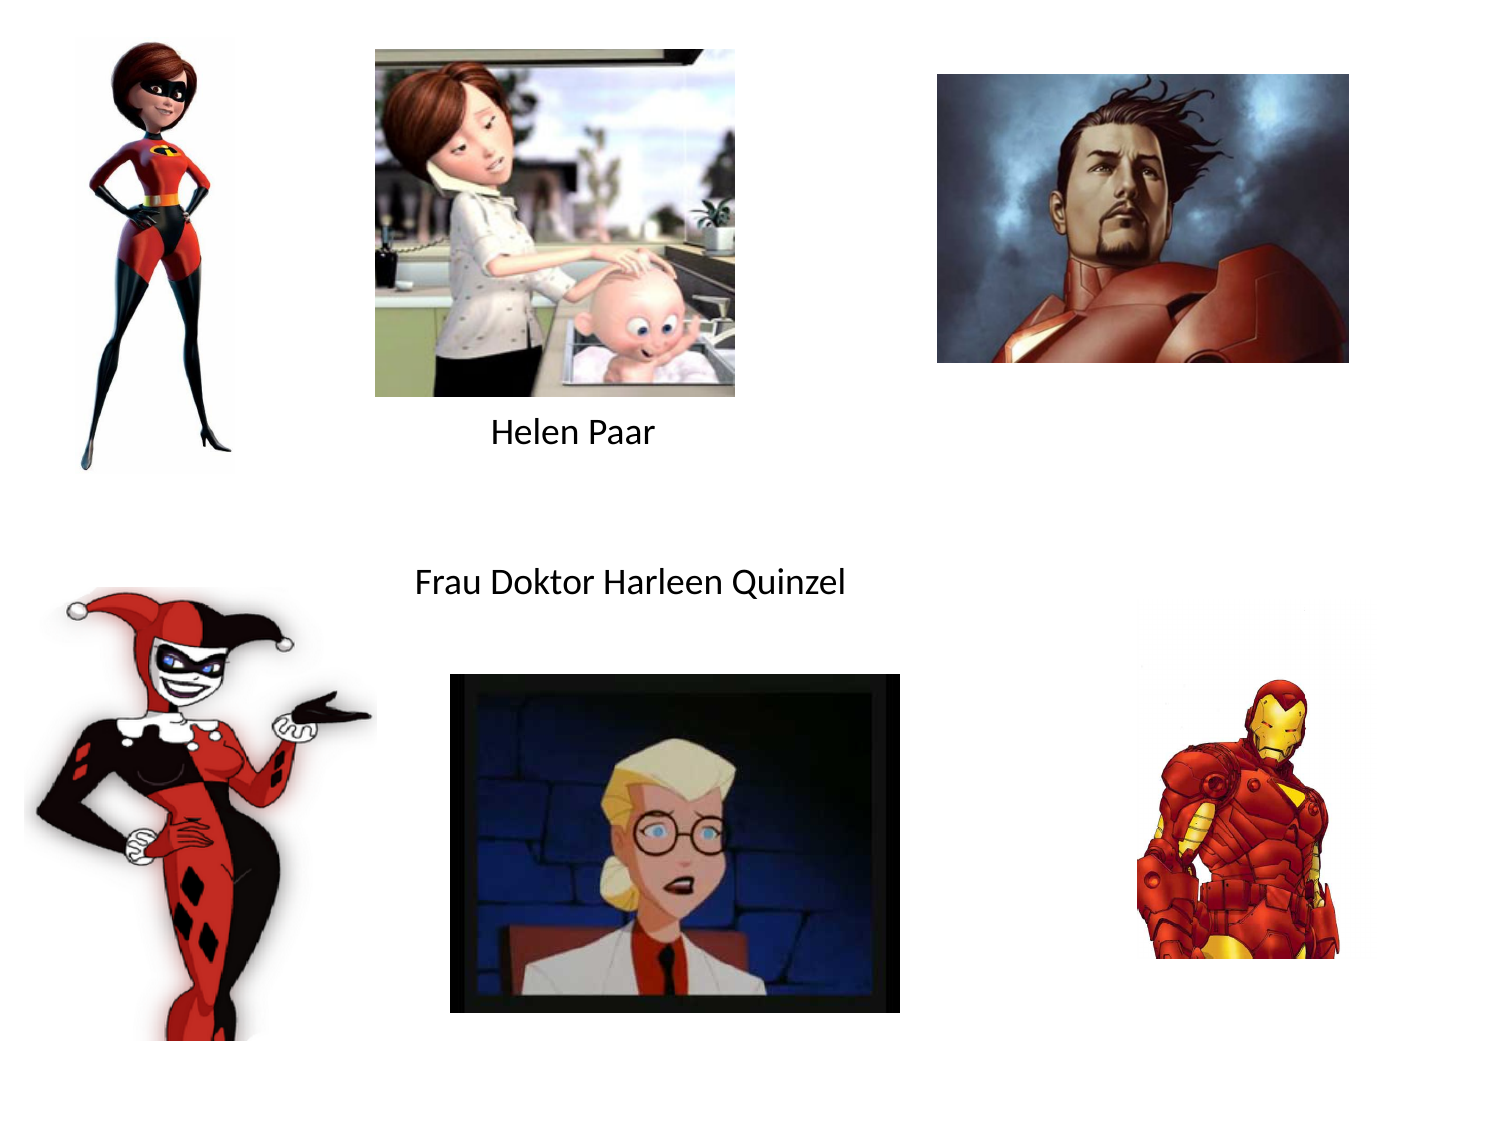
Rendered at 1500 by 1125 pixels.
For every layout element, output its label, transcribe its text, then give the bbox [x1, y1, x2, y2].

picture [24, 587, 377, 1042]
picture [74, 37, 236, 474]
picture [449, 674, 901, 1013]
text_box Frau Doktor Harleen Quinzel [399, 549, 1025, 610]
picture [1137, 599, 1377, 959]
text_box Helen Paar [476, 406, 671, 460]
picture [937, 74, 1349, 363]
picture [374, 49, 735, 398]
